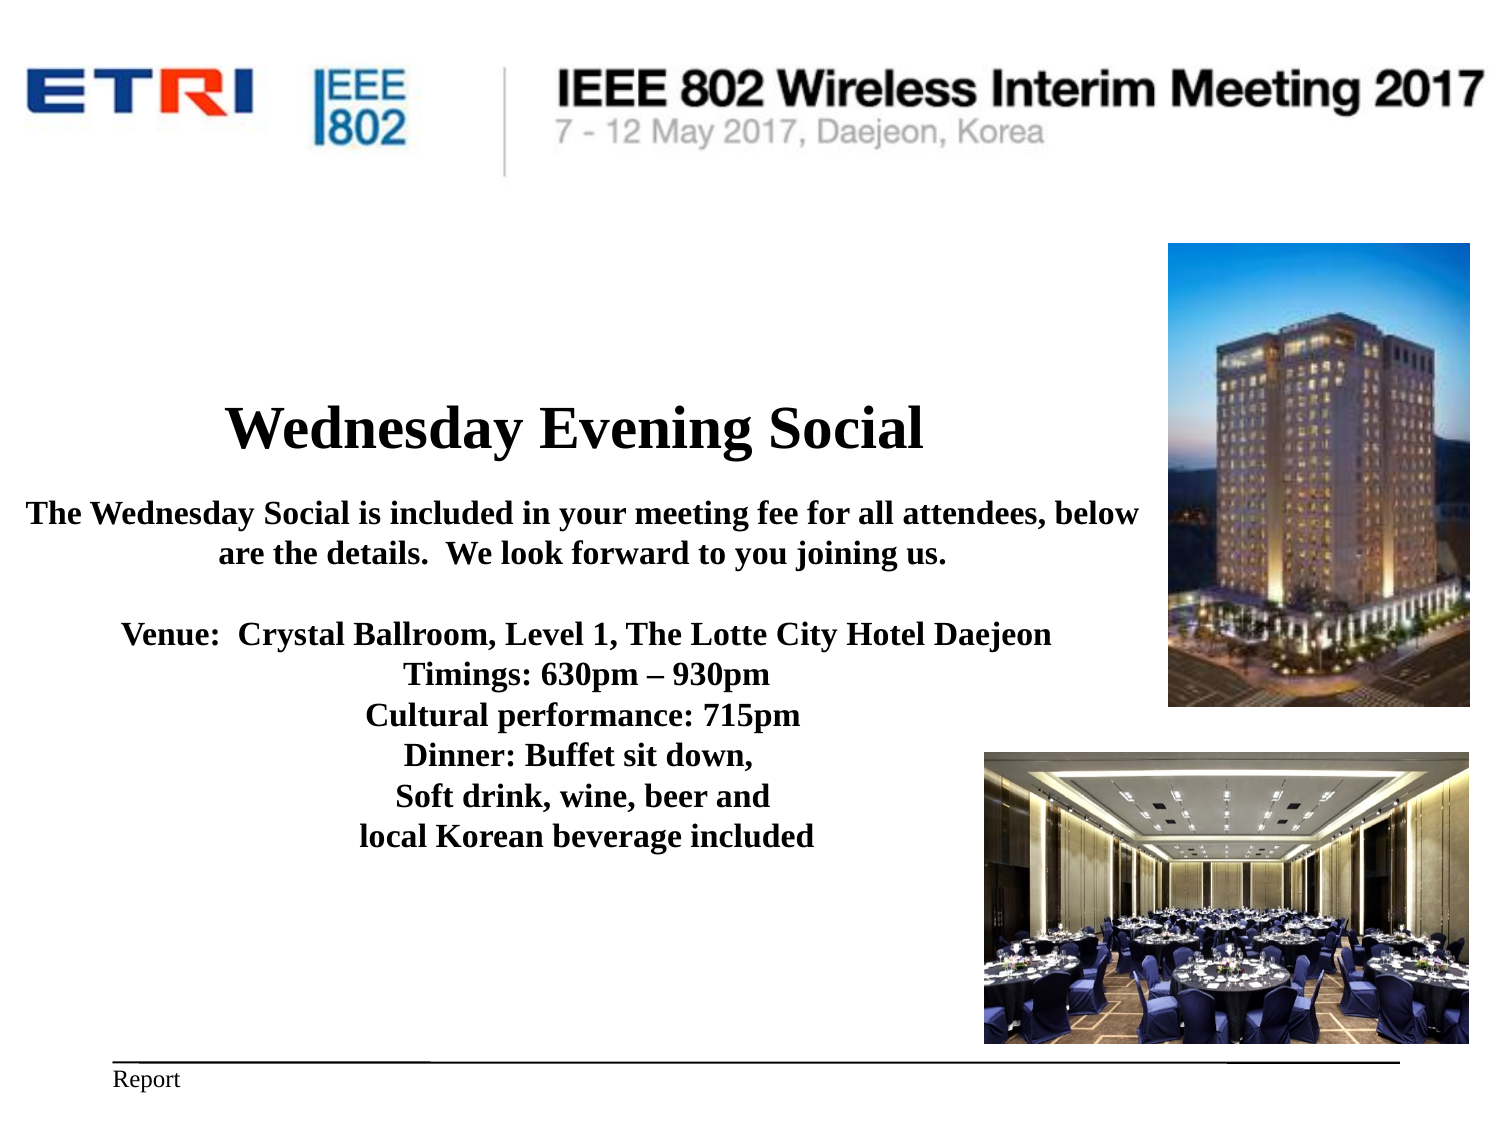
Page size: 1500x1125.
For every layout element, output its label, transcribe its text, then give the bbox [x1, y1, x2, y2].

picture [20, 20, 1495, 185]
picture [1167, 243, 1470, 707]
title Wednesday Evening Social The Wednesday Social is included in your meeting fee for all attendees, below are the details. We look forward to you joining us. Venue: Crystal Ballroom, Level 1, The Lotte City Hotel Daejeon Timings: 630pm – 930pm Cultural performance: 715pm Dinner: Buffet sit down, Soft drink, wine, beer and local Korean beverage included [0, 231, 1167, 1058]
picture [983, 751, 1469, 1044]
